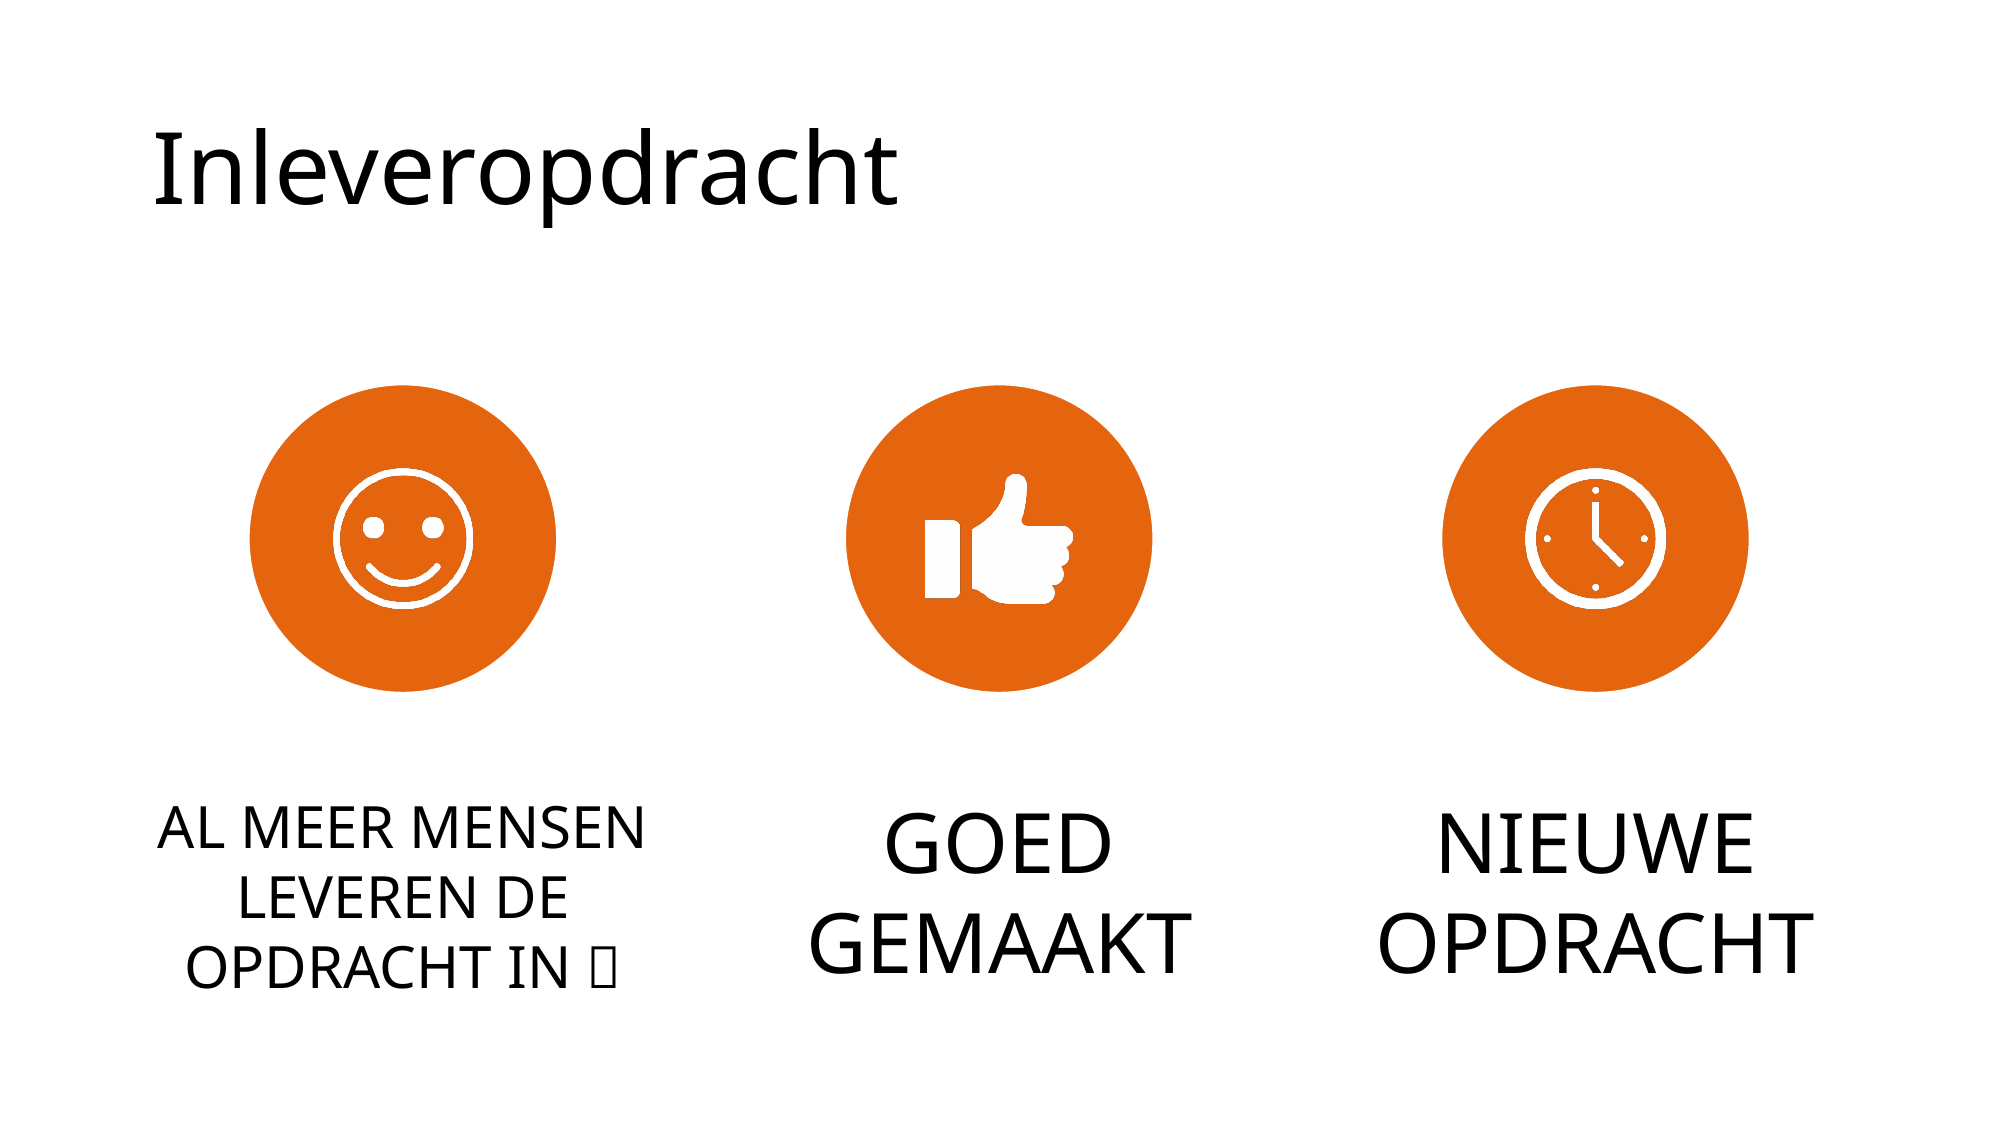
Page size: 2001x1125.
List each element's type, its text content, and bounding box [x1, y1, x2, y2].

title Inleveropdracht [138, 54, 1862, 274]
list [137, 284, 1861, 1029]
